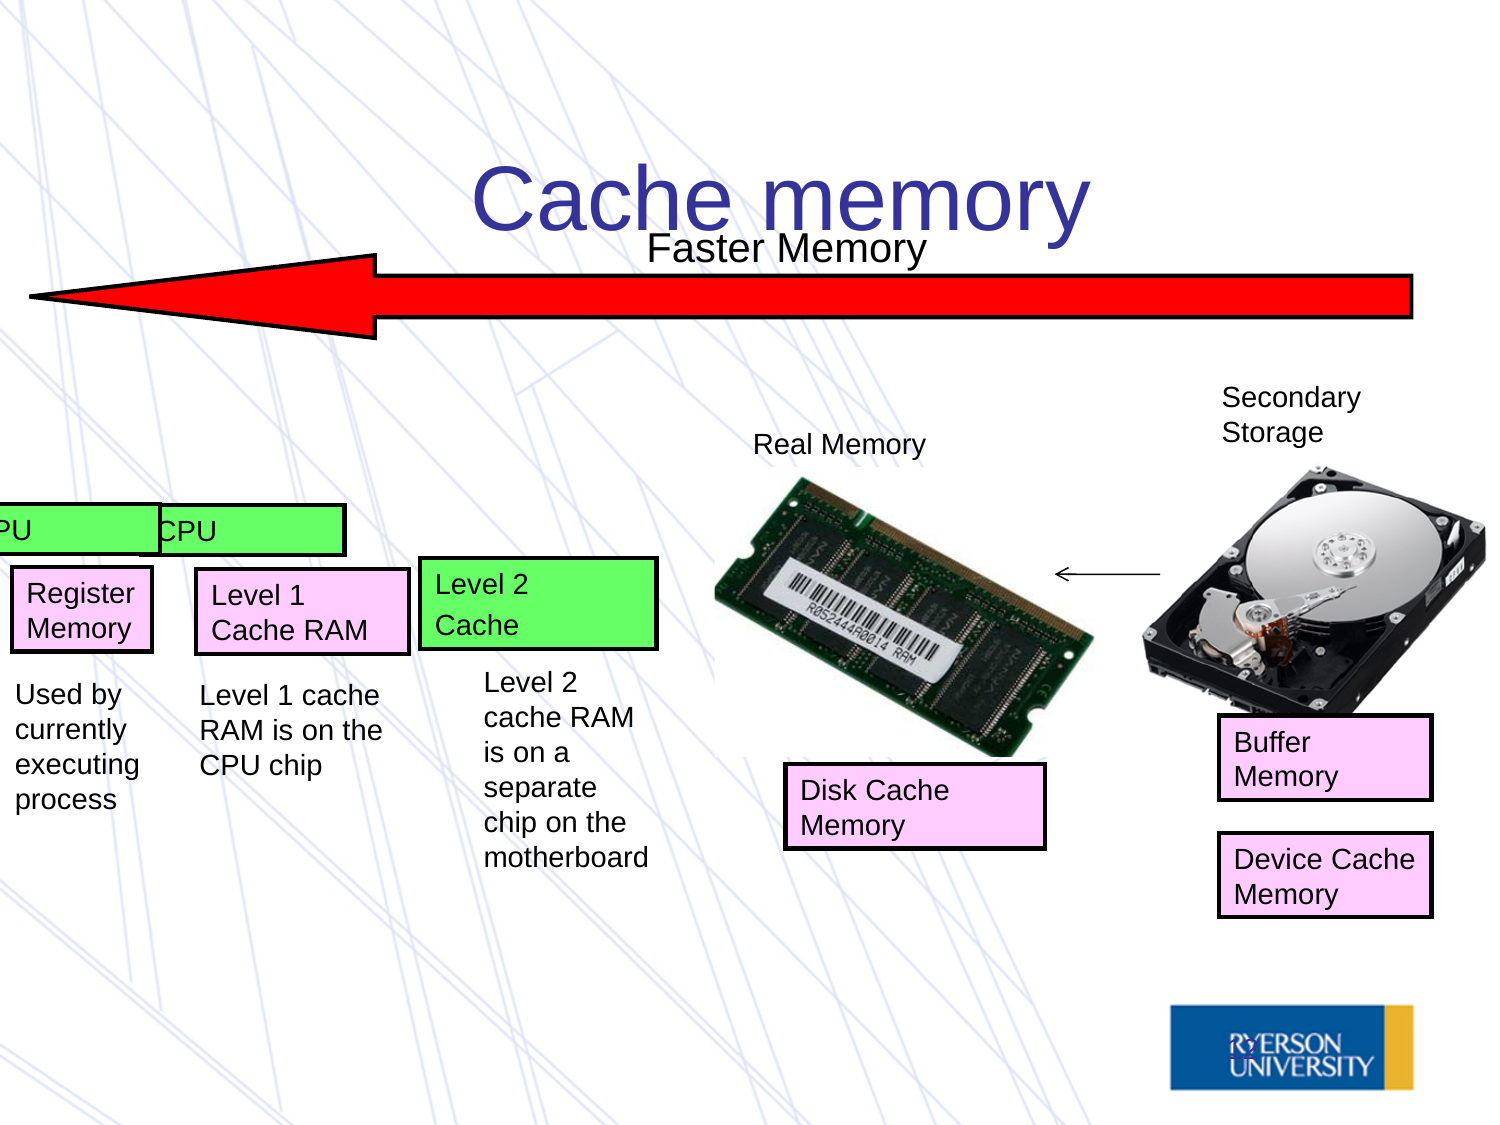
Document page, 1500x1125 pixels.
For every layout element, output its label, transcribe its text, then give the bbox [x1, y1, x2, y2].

text_box Secondary Storage [1206, 371, 1439, 455]
text_box Disk Cache Memory [785, 765, 1046, 849]
text_box Real Memory [738, 418, 1093, 466]
text_box Buffer Memory [1218, 755, 1432, 801]
text_box Level 2 Cache [419, 558, 657, 649]
slide_number 12 [1198, 1022, 1275, 1102]
text_box Level 1 cache RAM is on the CPU chip [184, 668, 411, 789]
text_box Faster Memory [631, 213, 987, 279]
text_box Register Memory [11, 566, 153, 652]
title Cache memory [112, 99, 1451, 288]
text_box Level 2 cache RAM is on a separate chip on the motherboard [468, 656, 668, 881]
text_box Device Cache Memory [1218, 832, 1432, 918]
text_box CPU [140, 505, 345, 555]
text_box Used by currently executing process [0, 667, 176, 823]
text_box CPU [0, 504, 160, 554]
text_box Level 1 Cache RAM [196, 569, 410, 654]
text_box [29, 255, 1412, 338]
picture [0, 0, 1500, 1125]
